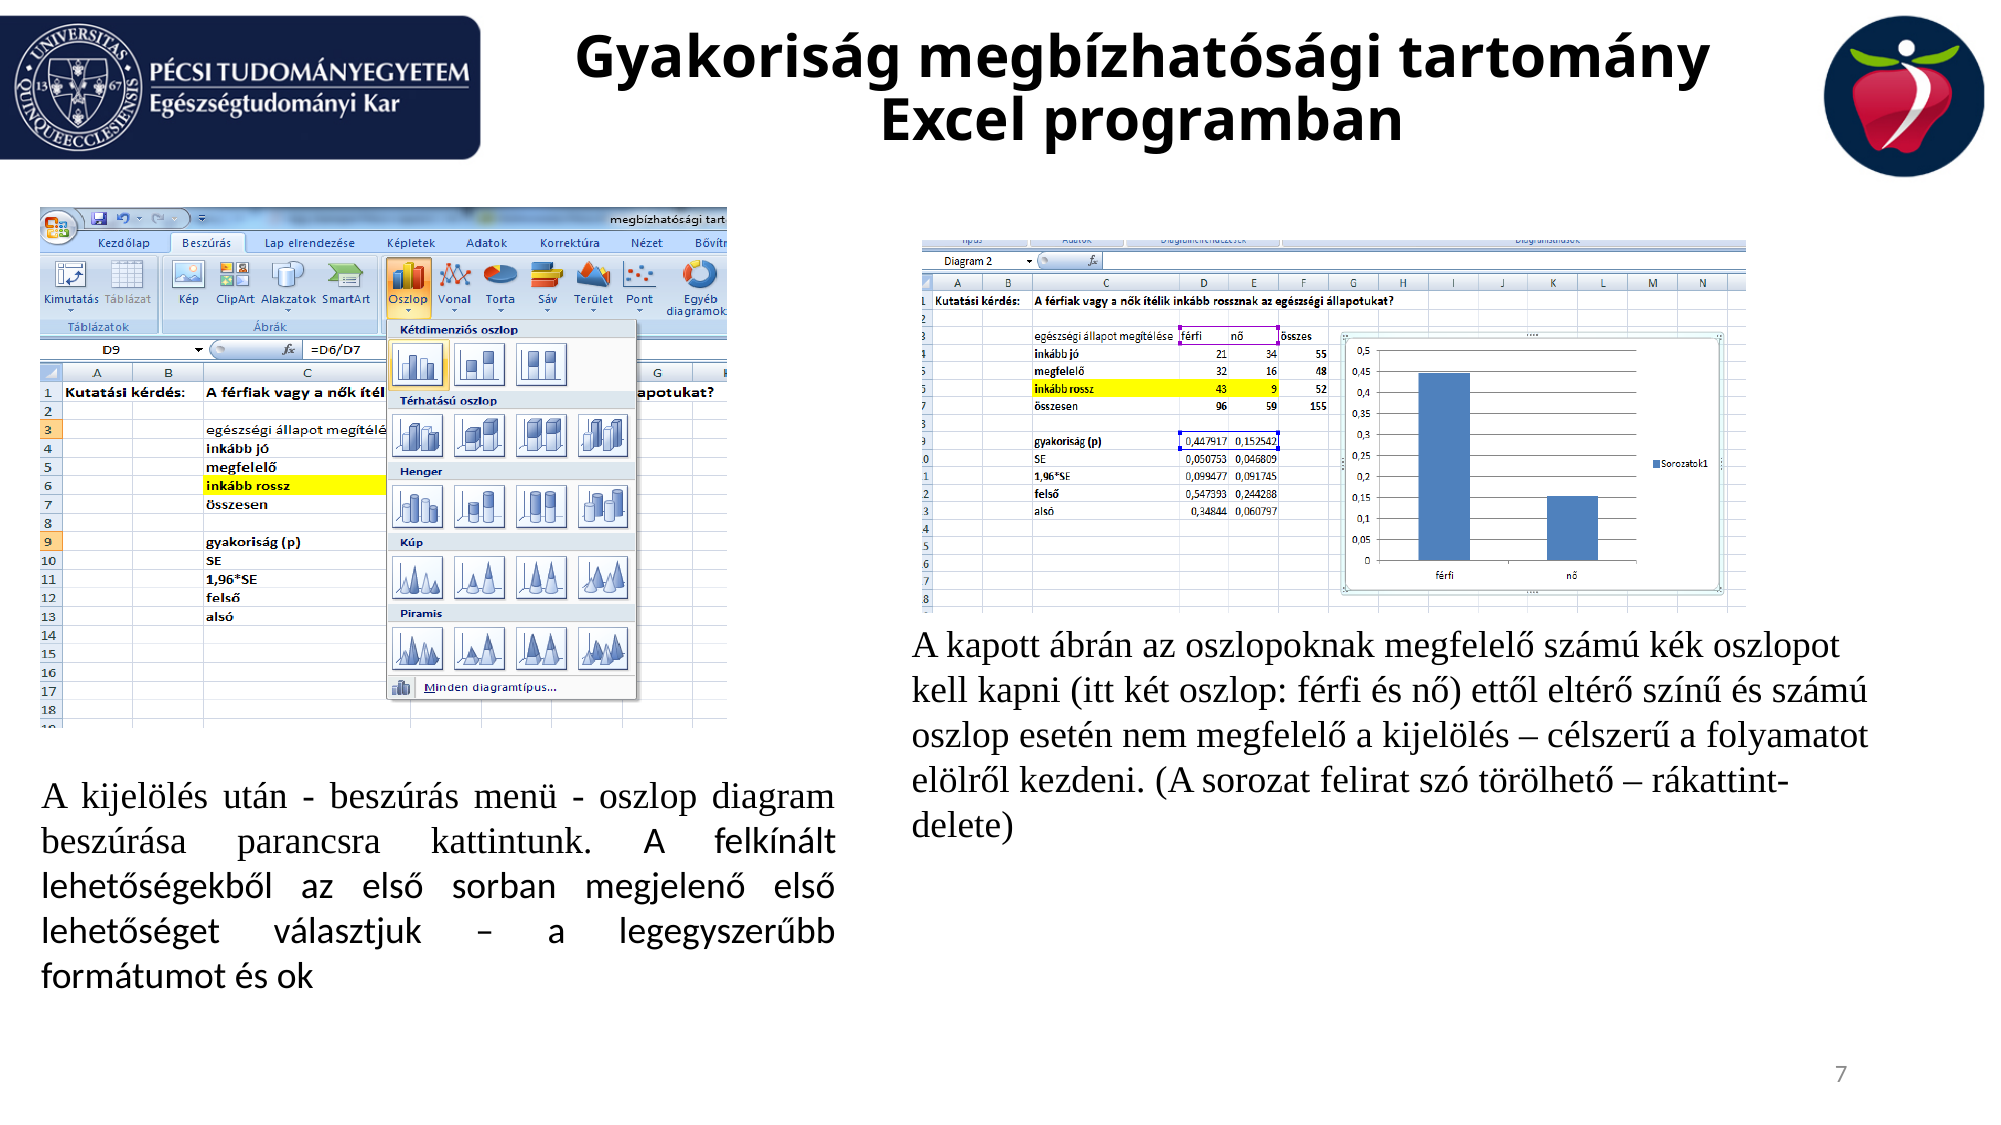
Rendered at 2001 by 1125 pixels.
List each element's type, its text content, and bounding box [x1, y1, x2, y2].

slide_number 7 [1412, 1042, 1863, 1103]
picture [0, 0, 2001, 1125]
text_box A kijelölés után - beszúrás menü - oszlop diagram beszúrása parancsra kattintunk. A felkínált lehetőségekből az első sorban megjelenő első lehetőséget választjuk – a legegyszerűbb formátumot és ok [26, 763, 851, 1004]
text_box A kapott ábrán az oszlopoknak megfelelő számú kék oszlopot kell kapni (itt két oszlop: férfi és nő) ettől eltérő színű és számú oszlop esetén nem megfelelő a kijelölés – célszerű a folyamatot elölről kezdeni. (A sorozat felirat szó törölhető – rákattint- delete) [896, 612, 1897, 853]
title Gyakoriság megbízhatósági tartomány Excel programban [487, 18, 1797, 161]
